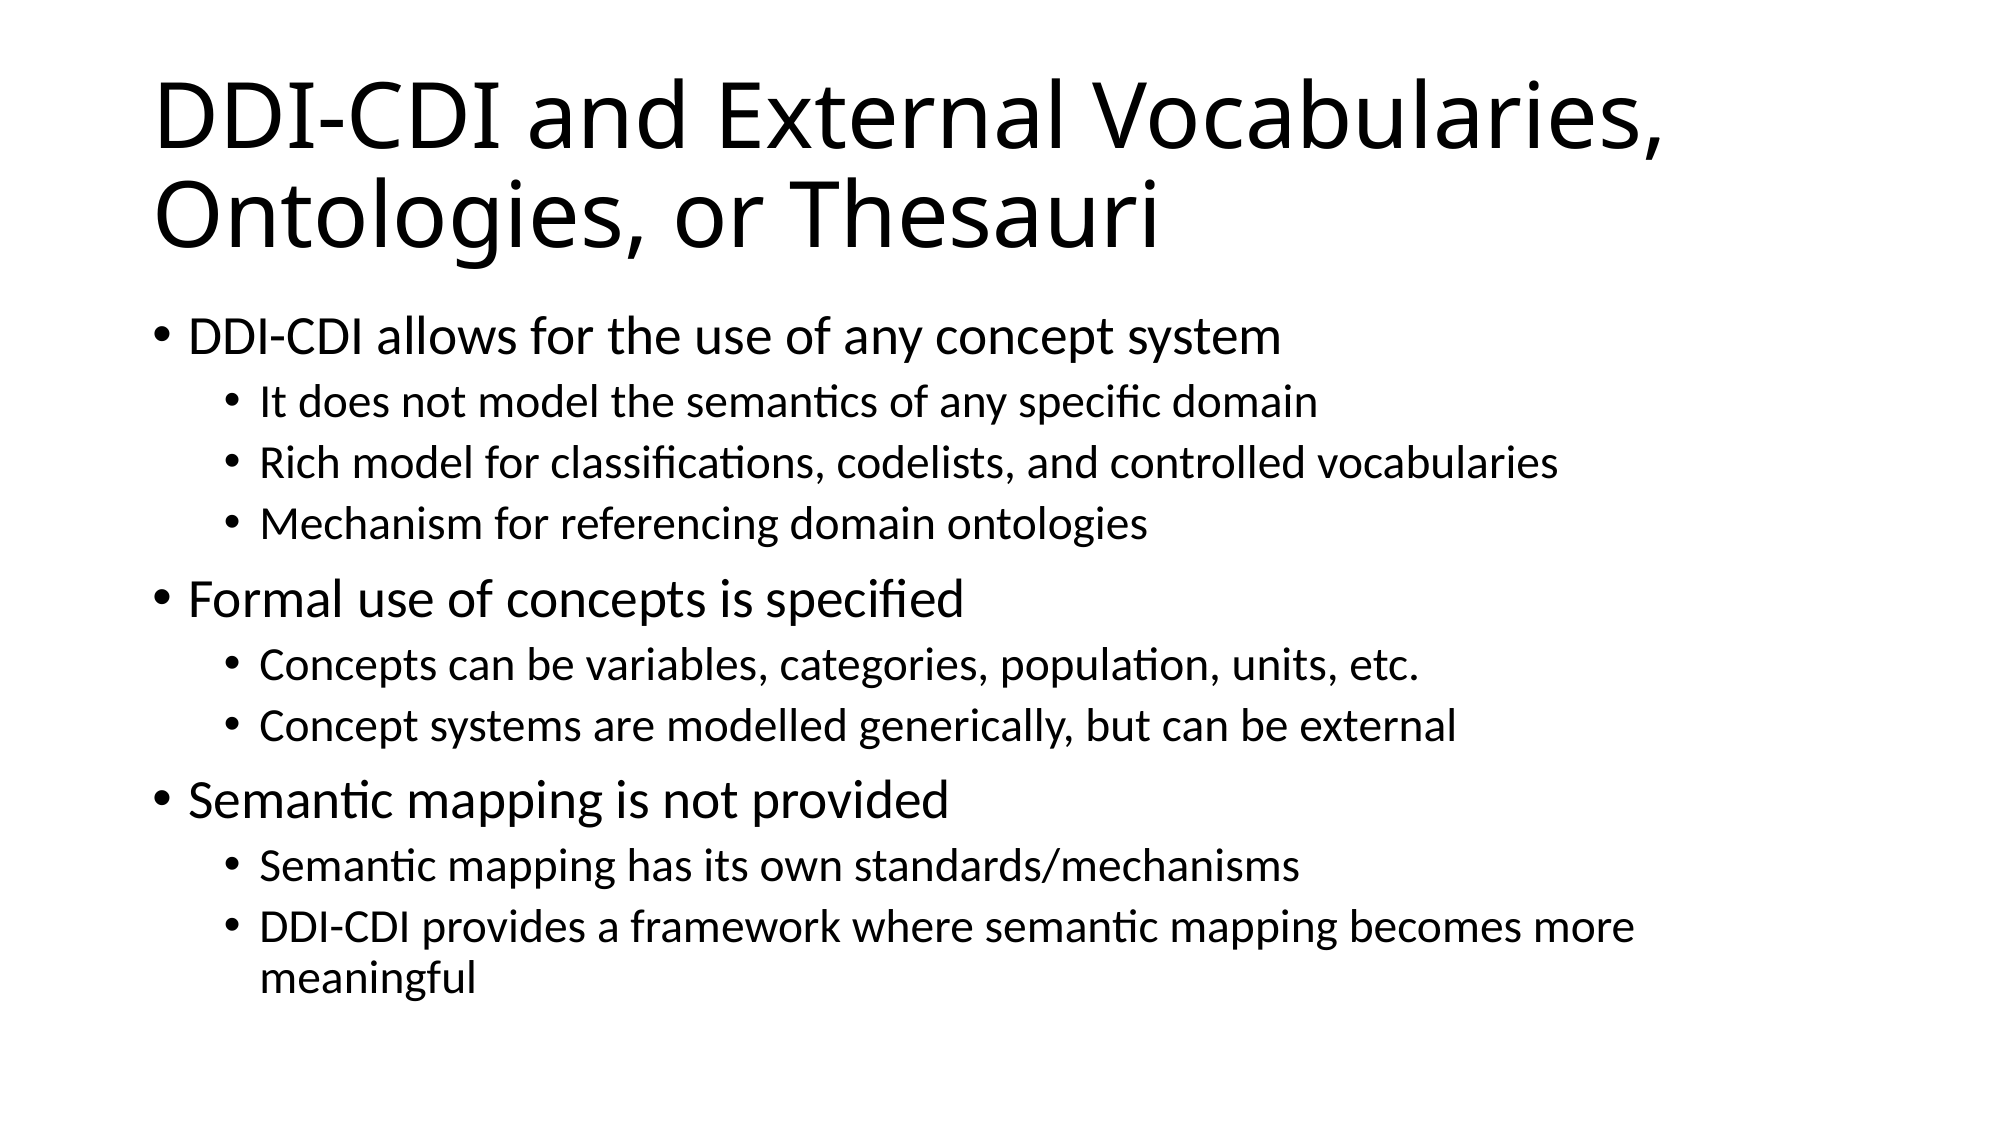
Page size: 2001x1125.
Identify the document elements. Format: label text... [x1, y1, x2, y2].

list DDI-CDI allows for the use of any concept system It does not model the semantics of any specific domain Rich model for classifications, codelists, and controlled vocabularies Mechanism for referencing domain ontologies Formal use of concepts is specified Concepts can be variables, categories, population, units, etc. Concept systems are modelled generically, but can be external Semantic mapping is not provided Semantic mapping has its own standards/mechanisms DDI-CDI provides a framework where semantic mapping becomes more meaningful [137, 299, 1863, 1014]
title DDI-CDI and External Vocabularies, Ontologies, or Thesauri [137, 59, 1863, 278]
